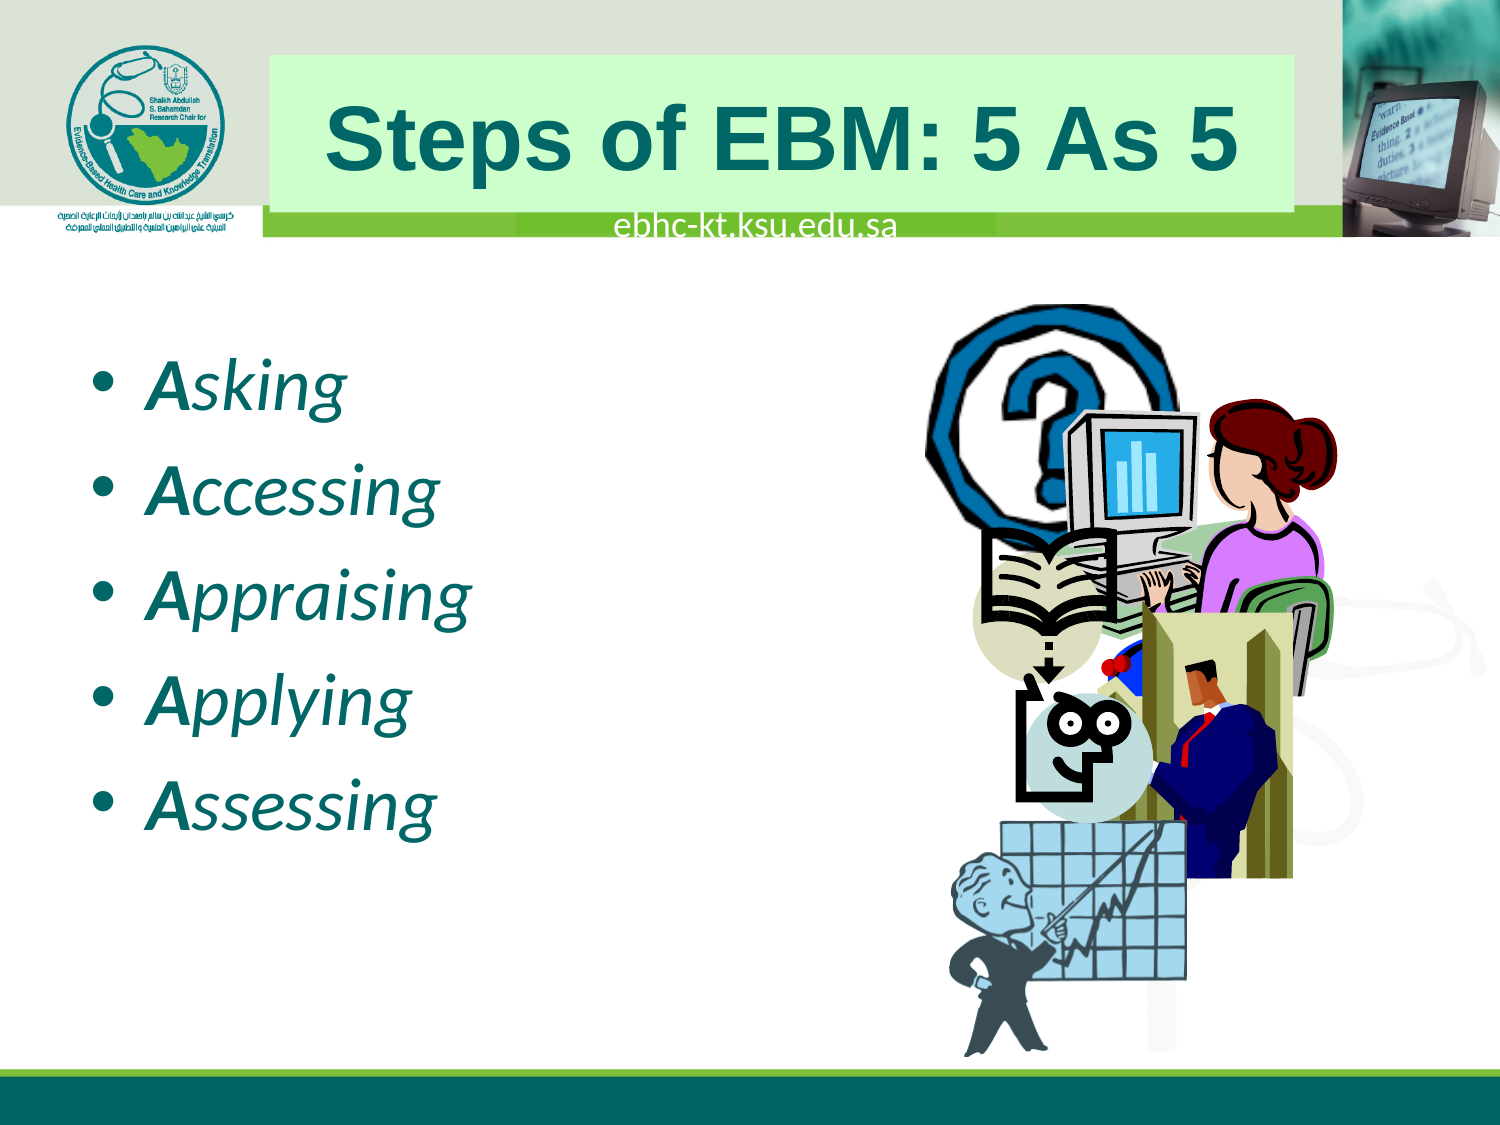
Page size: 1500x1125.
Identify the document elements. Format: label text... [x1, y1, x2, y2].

list Asking Accessing Appraising Applying Assessing [74, 327, 967, 1006]
title 5 Steps of EBM: 5 As [269, 54, 1295, 213]
picture [0, 0, 1500, 1125]
list Asking Accessing Appraising Applying Assessing [1185, 327, 1426, 1006]
